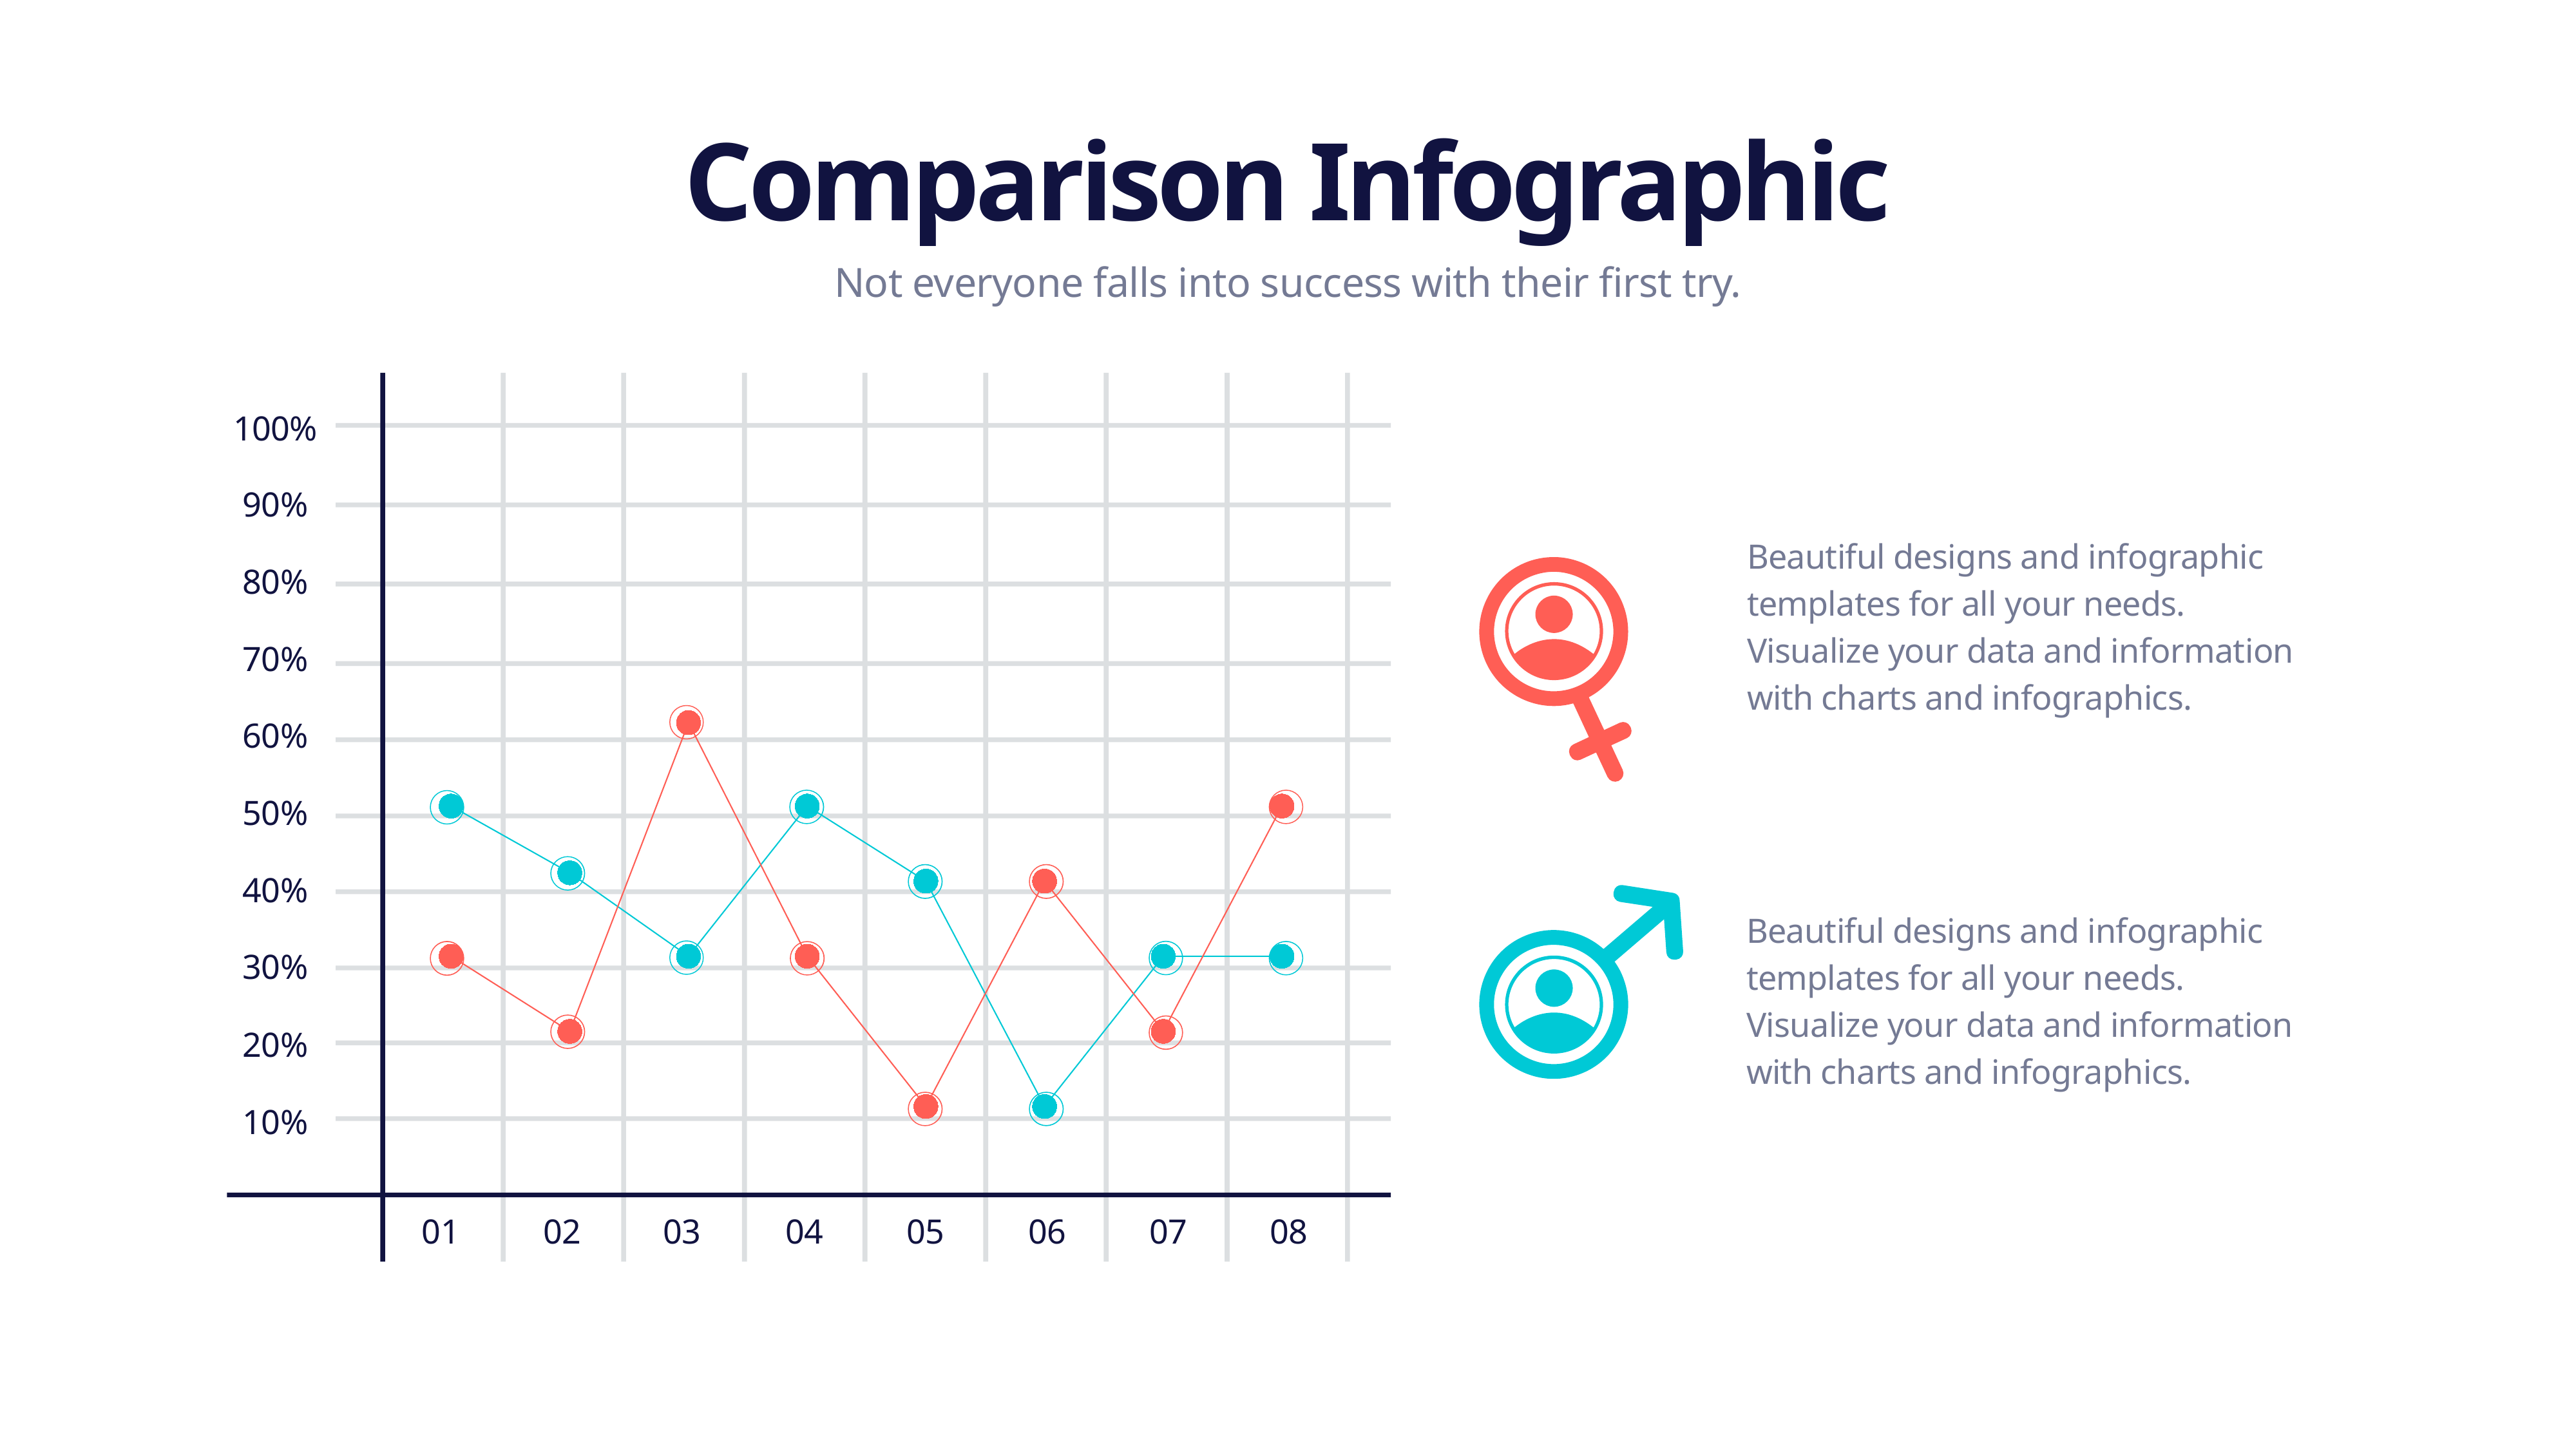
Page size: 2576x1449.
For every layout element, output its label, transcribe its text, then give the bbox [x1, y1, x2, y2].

text_box [1362, 1192, 1391, 1198]
text_box [336, 582, 372, 587]
text_box [227, 1192, 372, 1198]
text_box 40% [220, 857, 330, 914]
text_box [983, 1208, 989, 1262]
text_box [1362, 1040, 1391, 1046]
text_box [1362, 737, 1391, 743]
text_box 50% [220, 780, 330, 837]
text_box 06 [993, 1208, 1102, 1255]
text_box [1362, 422, 1391, 428]
text_box Not everyone falls into success with their first try. [814, 243, 1762, 310]
text_box [1362, 889, 1391, 895]
text_box [336, 422, 372, 428]
text_box [380, 1208, 385, 1262]
text_box [1362, 661, 1391, 667]
text_box [1225, 1208, 1230, 1262]
text_box [336, 813, 372, 819]
text_box [336, 502, 372, 507]
text_box 80% [220, 549, 330, 605]
text_box Beautiful designs and infographic templates for all your needs. Visualize your data and information with charts and infographics. [1737, 524, 2331, 722]
text_box [336, 889, 372, 895]
text_box 02 [508, 1208, 617, 1255]
text_box Beautiful designs and infographic templates for all your needs. Visualize your data and information with charts and infographics. [1737, 898, 2330, 1096]
text_box [336, 1040, 372, 1046]
text_box [1362, 502, 1391, 507]
text_box [1362, 813, 1391, 819]
text_box [336, 661, 372, 667]
text_box 01 [386, 1208, 496, 1255]
text_box [336, 737, 372, 743]
text_box 08 [1234, 1208, 1344, 1255]
text_box [741, 1208, 747, 1262]
text_box [1345, 1208, 1350, 1262]
text_box 30% [220, 934, 330, 991]
text_box [1103, 1208, 1109, 1262]
text_box 10% [220, 1089, 330, 1146]
text_box [1362, 965, 1391, 971]
text_box 100% [220, 395, 330, 452]
text_box 07 [1114, 1208, 1223, 1255]
text_box [1479, 557, 1632, 782]
text_box 60% [220, 703, 330, 760]
text_box 90% [220, 472, 330, 529]
chart [372, 337, 1362, 1208]
text_box 20% [220, 1012, 330, 1069]
text_box [501, 1208, 506, 1262]
text_box [336, 1116, 372, 1121]
text_box 05 [871, 1208, 980, 1255]
text_box 70% [220, 626, 330, 683]
text_box [1362, 1116, 1391, 1121]
text_box [1362, 582, 1391, 587]
text_box 03 [627, 1208, 738, 1255]
text_box 04 [750, 1208, 859, 1255]
text_box [336, 965, 372, 971]
text_box Comparison Infographic [675, 111, 1901, 247]
text_box [862, 1208, 868, 1262]
text_box [621, 1208, 626, 1262]
text_box [1479, 885, 1683, 1079]
